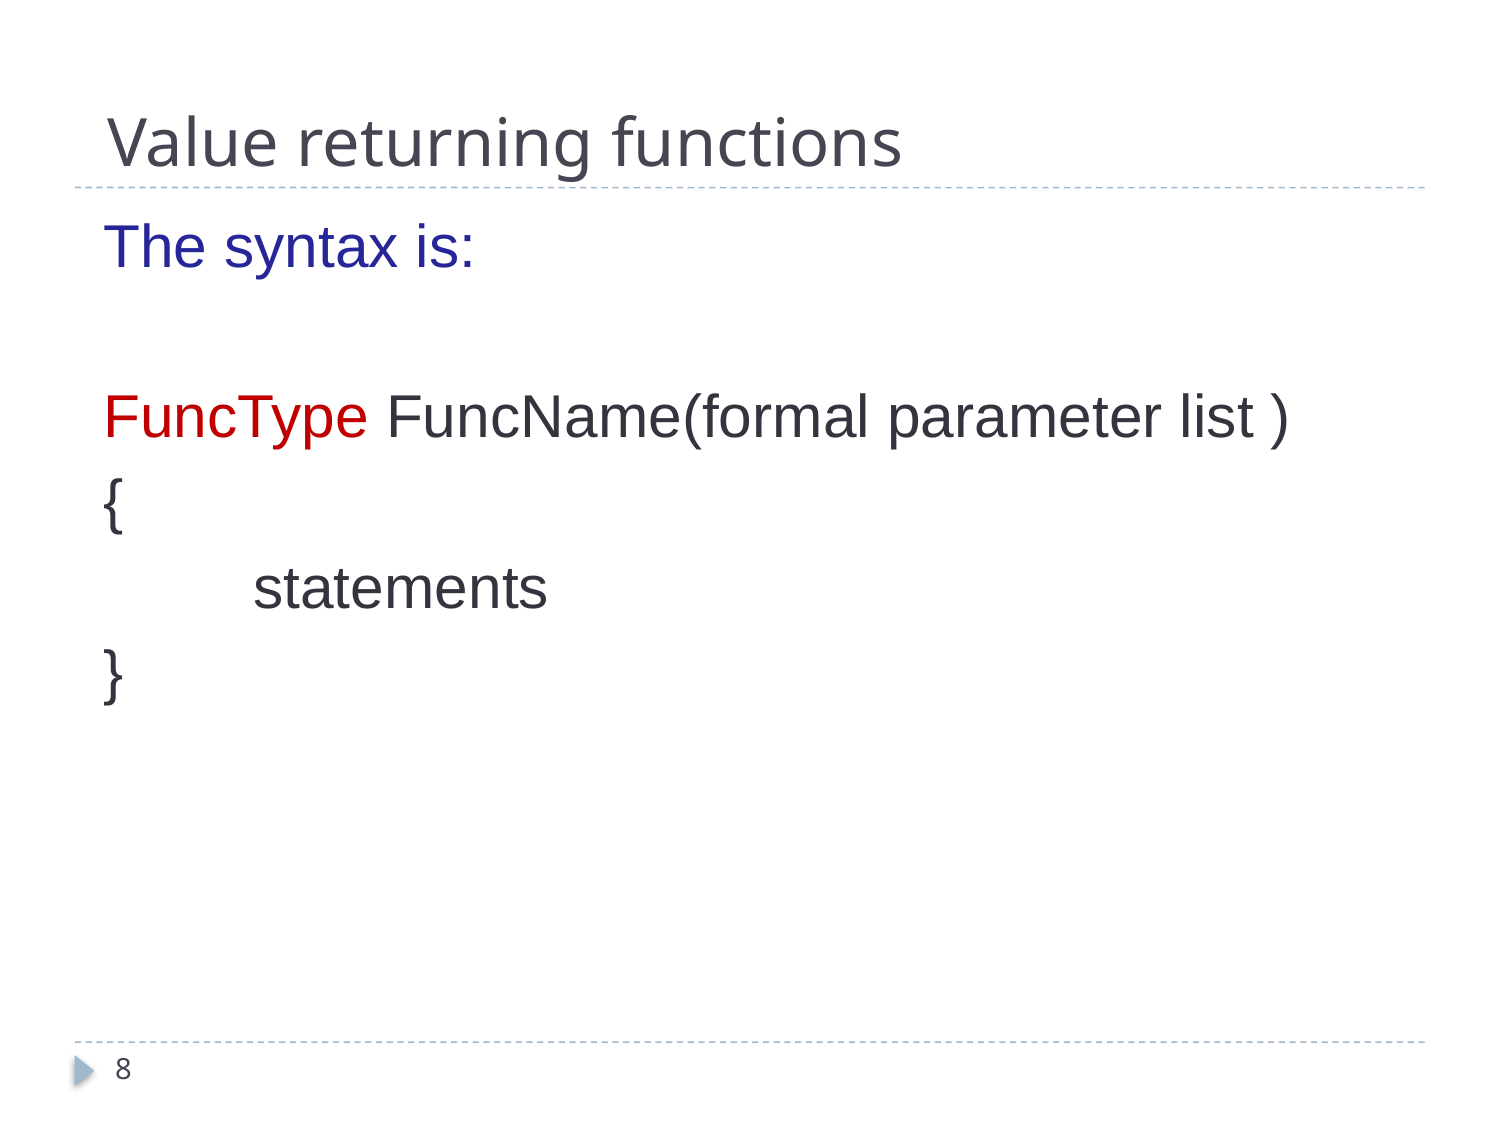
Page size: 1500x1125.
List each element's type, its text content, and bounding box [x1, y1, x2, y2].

title Value returning functions [75, 24, 1425, 188]
list The syntax is: FuncType FuncName(formal parameter list )‏ { statements } [75, 200, 1425, 1010]
slide_number 8 [100, 1042, 426, 1103]
